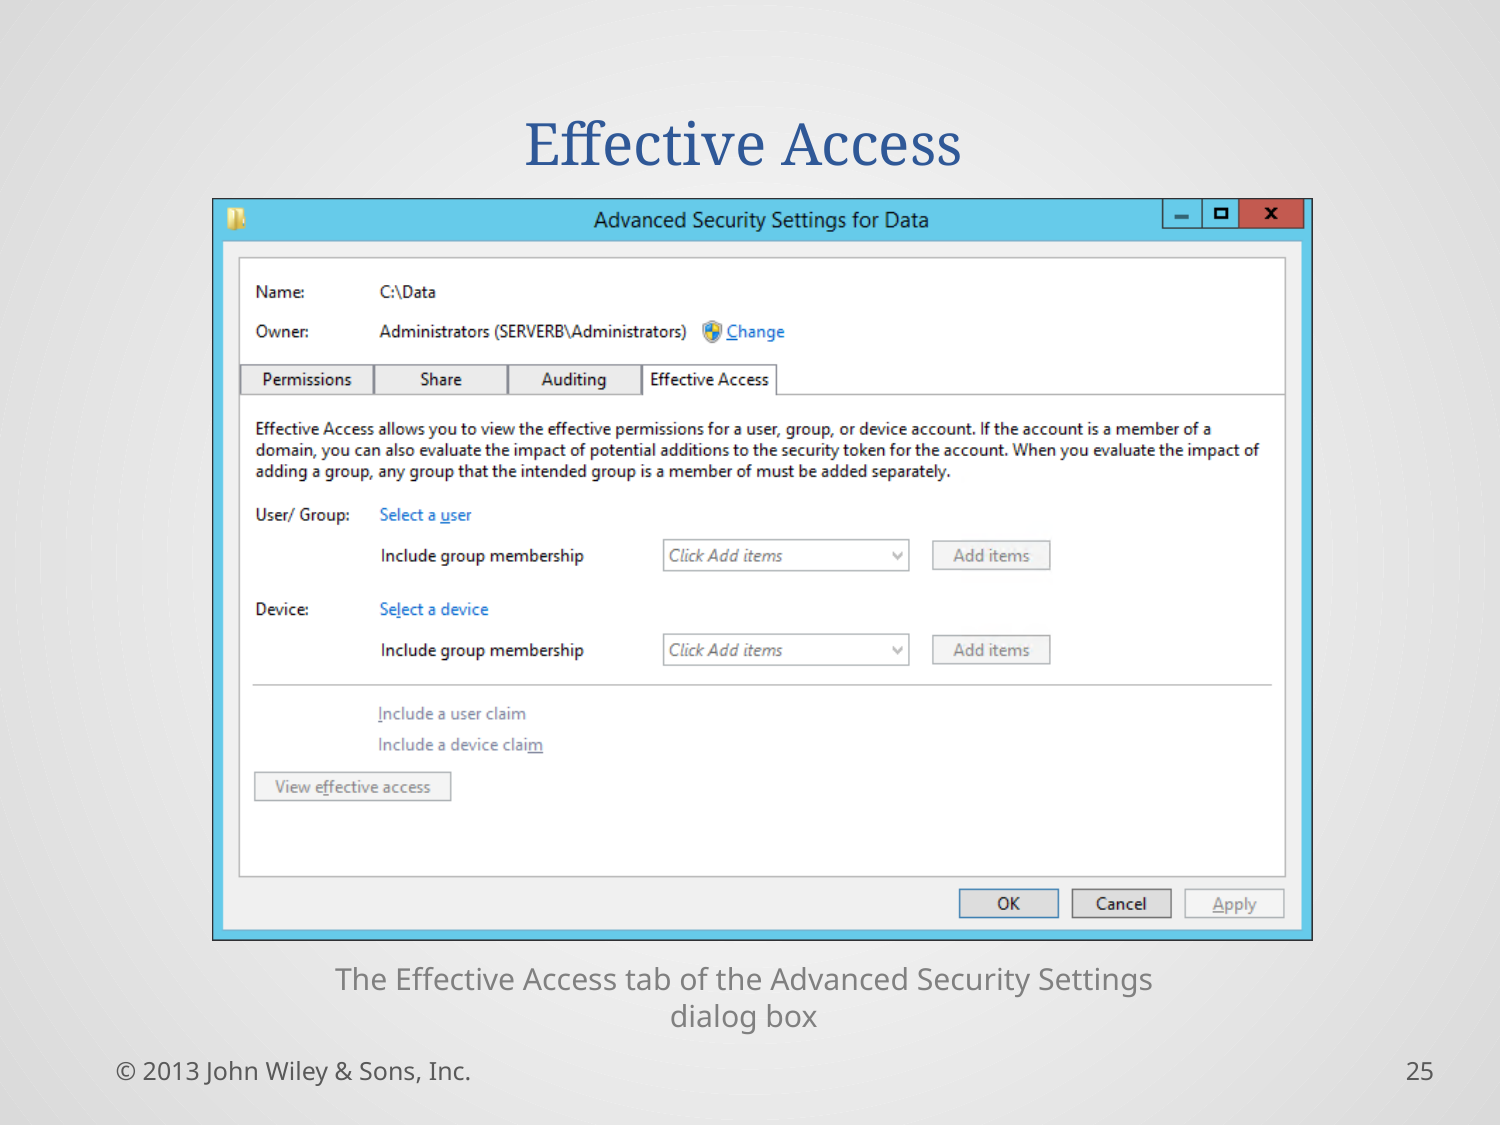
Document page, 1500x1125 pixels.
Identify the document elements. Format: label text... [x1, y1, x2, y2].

picture [212, 198, 1313, 942]
title Effective Access [275, 37, 1213, 185]
list The Effective Access tab of the Advanced Security Settings dialog box [275, 953, 1213, 1041]
footer © 2013 John Wiley & Sons, Inc. [108, 1042, 576, 1103]
slide_number 25 [1401, 1042, 1494, 1103]
